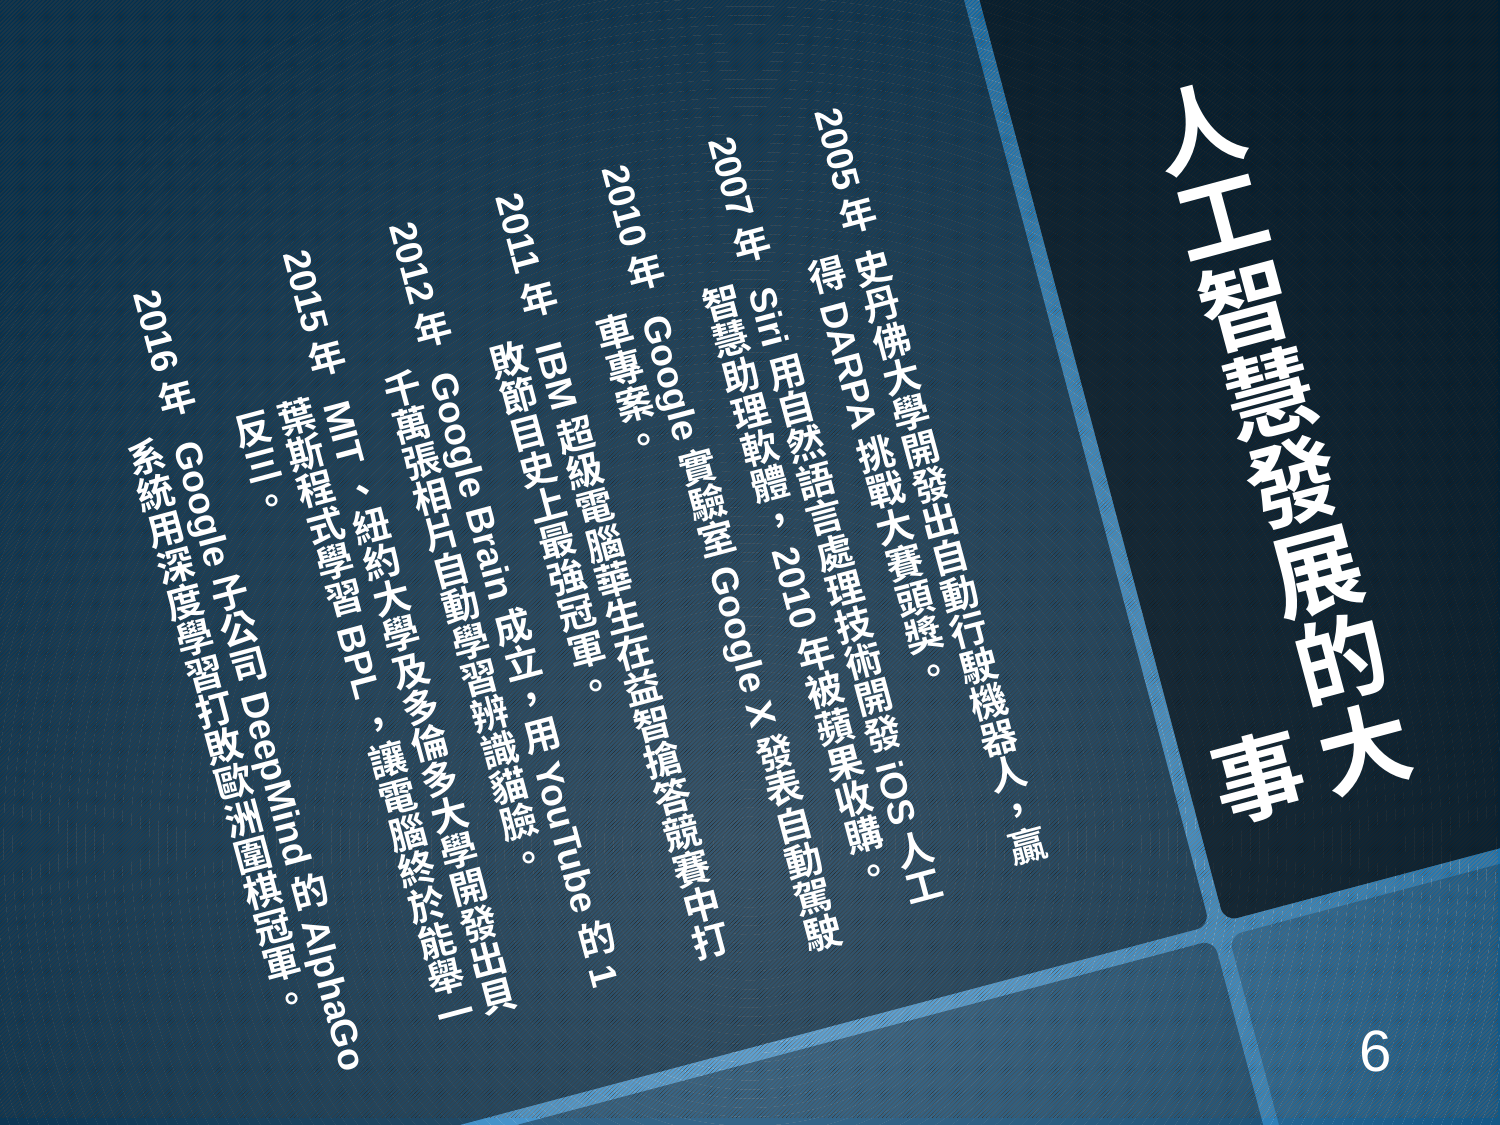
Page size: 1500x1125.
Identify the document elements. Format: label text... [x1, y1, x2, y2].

list 2005年 史丹佛大學開發出自動行駛機器人，贏得DARPA挑戰大賽頭獎。 2007年 Siri用自然語言處理技術開發iOS人工智慧助理軟體，2010年被蘋果收購。 2010年 Google實驗室Google X發表自動駕駛車專案。 2011年 IBM超級電腦華生在益智搶答競賽中打敗節目史上最強冠軍。 2012年 Google Brain成立，用YouTube的1千萬張相片自動學習辨識貓臉。 2015年 MIT、紐約大學及多倫多大學開發出貝葉斯程式學習BPL，讓電腦終於能舉一反三。 2016年 Google子公司DeepMind的AlphaGo系統用深度學習打敗歐洲圍棋冠軍。 [65, 76, 1138, 1112]
slide_number 6 [1293, 1017, 1408, 1078]
title 人工智慧發展的大事 [1002, 15, 1449, 892]
